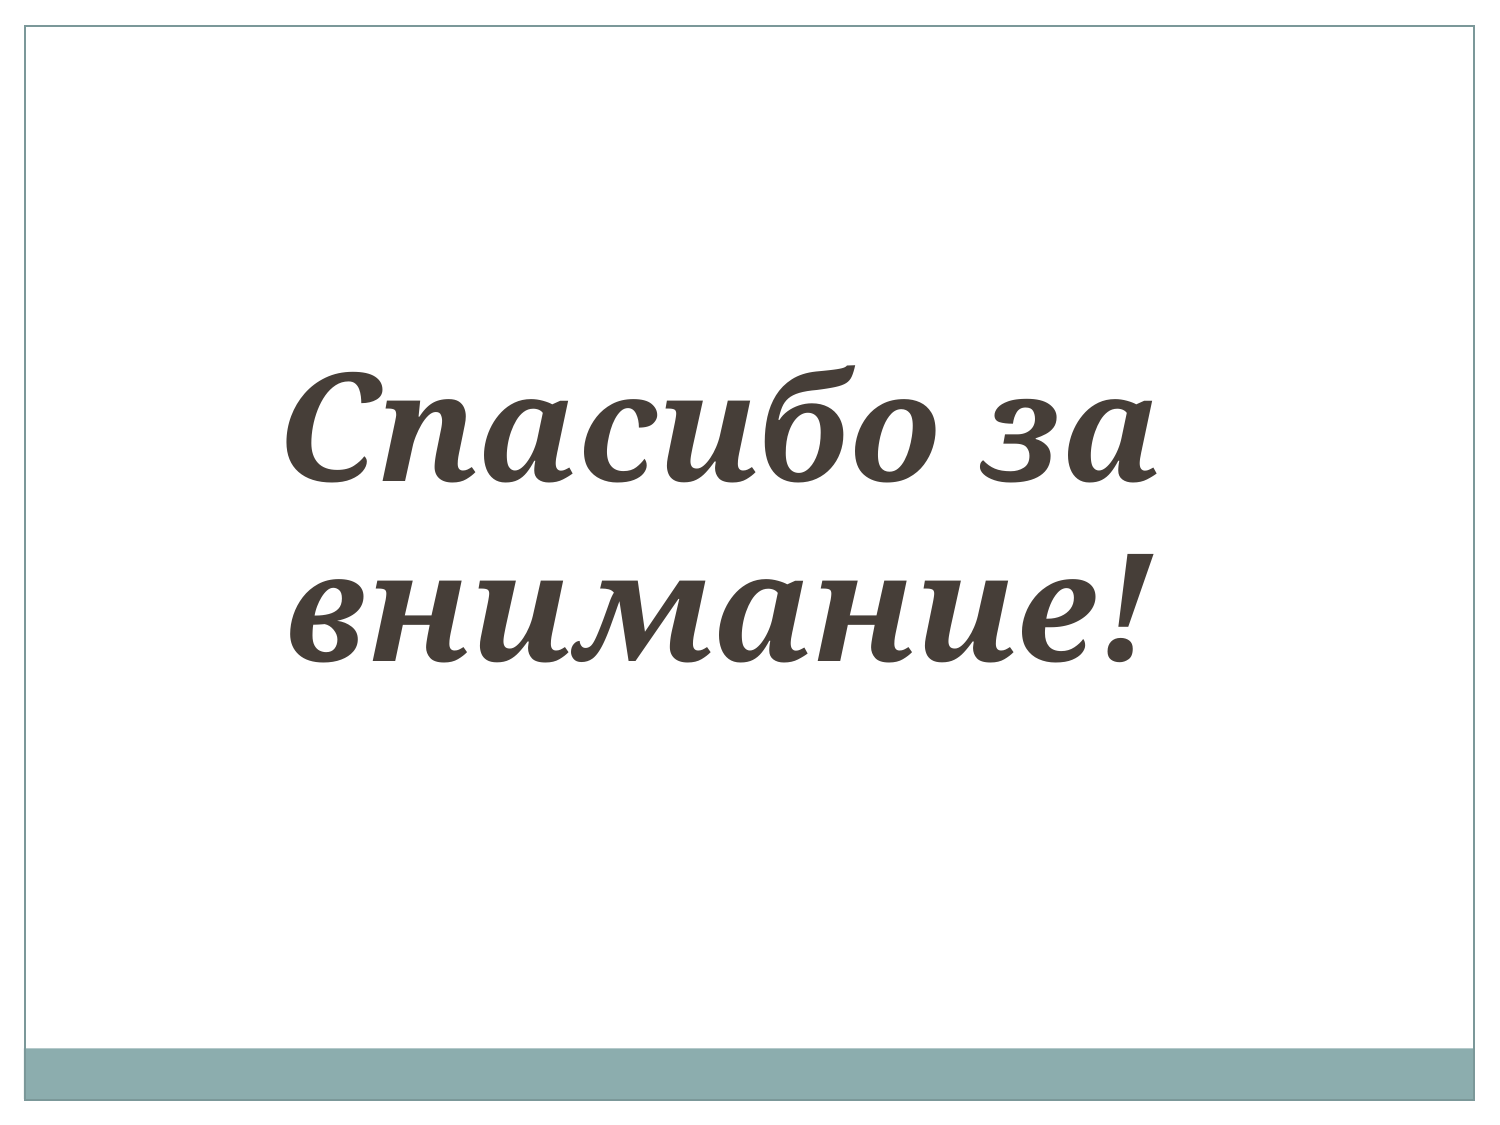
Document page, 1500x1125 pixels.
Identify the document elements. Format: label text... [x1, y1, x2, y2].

text_box Спасибо за внимание! [227, 324, 1213, 700]
